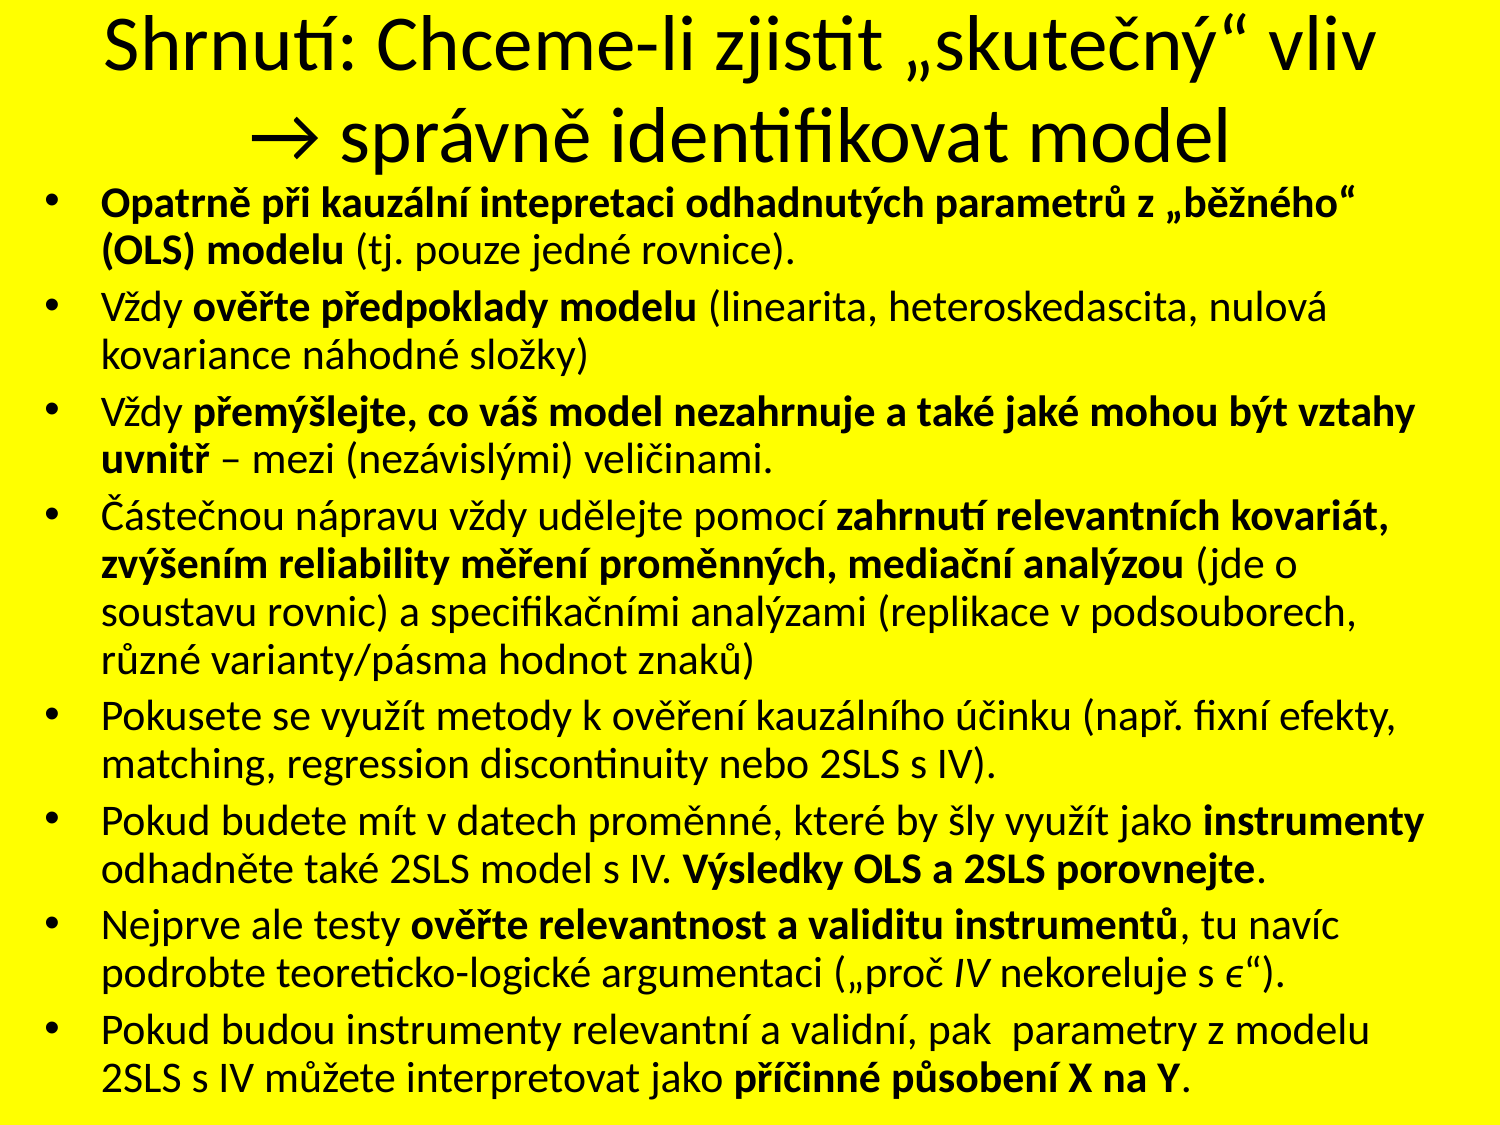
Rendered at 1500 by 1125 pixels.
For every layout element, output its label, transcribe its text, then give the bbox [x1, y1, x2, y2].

title Shrnutí: Chceme-li zjistit „skutečný“ vliv → správně identifikovat model [0, 0, 1483, 173]
list Opatrně při kauzální intepretaci odhadnutých parametrů z „běžného“ (OLS) modelu (tj. pouze jedné rovnice). Vždy ověřte předpoklady modelu (linearita, heteroskedascita, nulová kovariance náhodné složky) Vždy přemýšlejte, co váš model nezahrnuje a také jaké mohou být vztahy uvnitř – mezi (nezávislými) veličinami. Částečnou nápravu vždy udělejte pomocí zahrnutí relevantních kovariát, zvýšením reliability měření proměnných, mediační analýzou (jde o soustavu rovnic) a specifikačními analýzami (replikace v podsouborech, různé varianty/pásma hodnot znaků) Pokusete se využít metody k ověření kauzálního účinku (např. fixní efekty, matching, regression discontinuity nebo 2SLS s IV). Pokud budete mít v datech proměnné, které by šly využít jako instrumenty odhadněte také 2SLS model s IV. Výsledky OLS a 2SLS porovnejte. Nejprve ale testy ověřte relevantnost a validitu instrumentů, tu navíc podrobte teoreticko-logické argumentaci („proč IV nekoreluje s ϵ“). Pokud budou instrumenty relevantní a validní, pak parametry z modelu 2SLS s IV můžete interpretovat jako příčinné působení X na Y. [29, 170, 1471, 1123]
